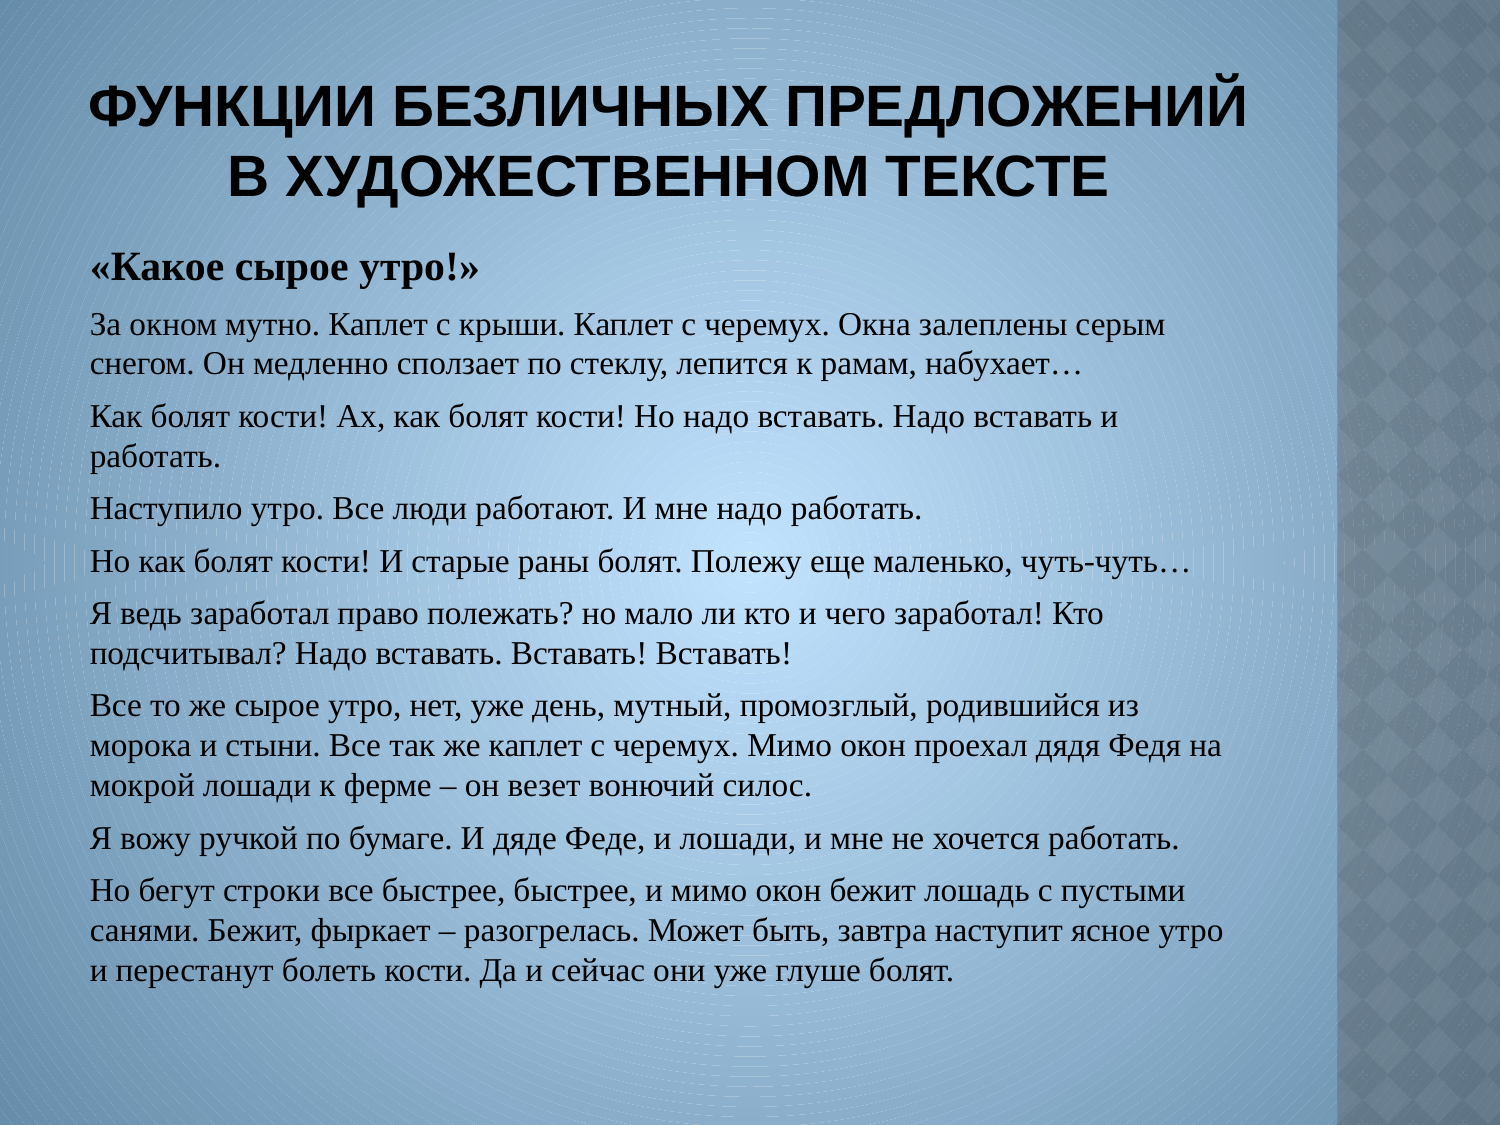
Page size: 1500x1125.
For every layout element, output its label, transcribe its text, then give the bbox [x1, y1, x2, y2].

list «Какое сырое утро!» За окном мутно. Каплет с крыши. Каплет с черемух. Окна залеплены серым снегом. Он медленно сползает по стеклу, лепится к рамам, набухает… Как болят кости! Ах, как болят кости! Но надо вставать. Надо вставать и работать. Наступило утро. Все люди работают. И мне надо работать. Но как болят кости! И старые раны болят. Полежу еще маленько, чуть-чуть… Я ведь заработал право полежать? но мало ли кто и чего заработал! Кто подсчитывал? Надо вставать. Вставать! Вставать! Все то же сырое утро, нет, уже день, мутный, промозглый, родившийся из морока и стыни. Все так же каплет с черемух. Мимо окон проехал дядя Федя на мокрой лошади к ферме – он везет вонючий силос. Я вожу ручкой по бумаге. И дяде Феде, и лошади, и мне не хочется работать. Но бегут строки все быстрее, быстрее, и мимо окон бежит лошадь с пустыми санями. Бежит, фыркает – разогрелась. Может быть, завтра наступит ясное утро и перестанут болеть кости. Да и сейчас они уже глуше болят. [75, 231, 1263, 1047]
title Функции безличных предложений в художественном тексте [75, 42, 1263, 209]
